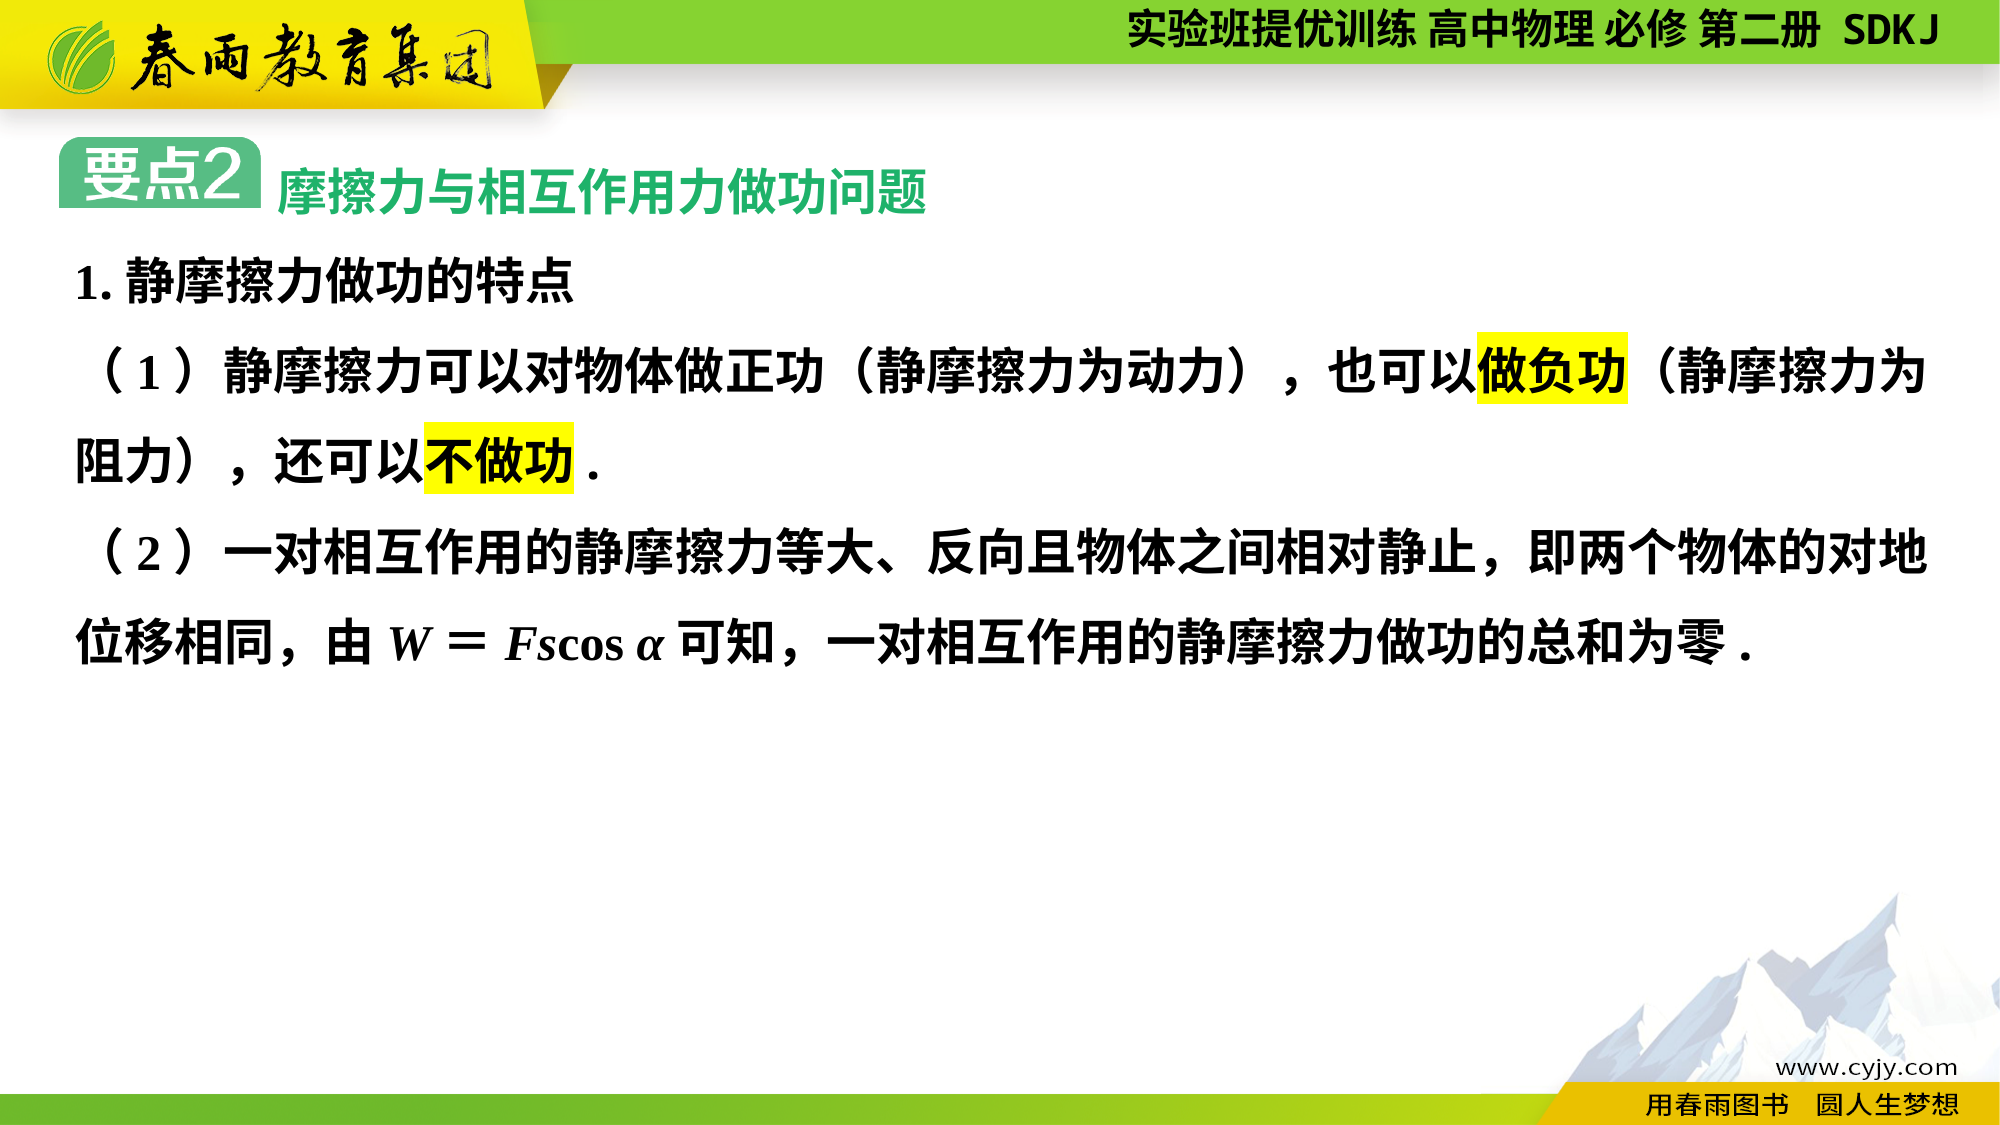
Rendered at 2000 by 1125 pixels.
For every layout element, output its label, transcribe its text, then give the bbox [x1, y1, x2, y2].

picture [0, 0, 2000, 1125]
list 摩擦力与相互作用力做功问题 1.静摩擦力做功的特点 （1）静摩擦力可以对物体做正功（静摩擦力为动力），也可以做负功（静摩擦力为阻力），还可以不做功. （2）一对相互作用的静摩擦力等大、反向且物体之间相对静止，即两个物体的对地位移相同，由W＝Fscos α可知，一对相互作用的静摩擦力做功的总和为零. [59, 122, 1944, 683]
